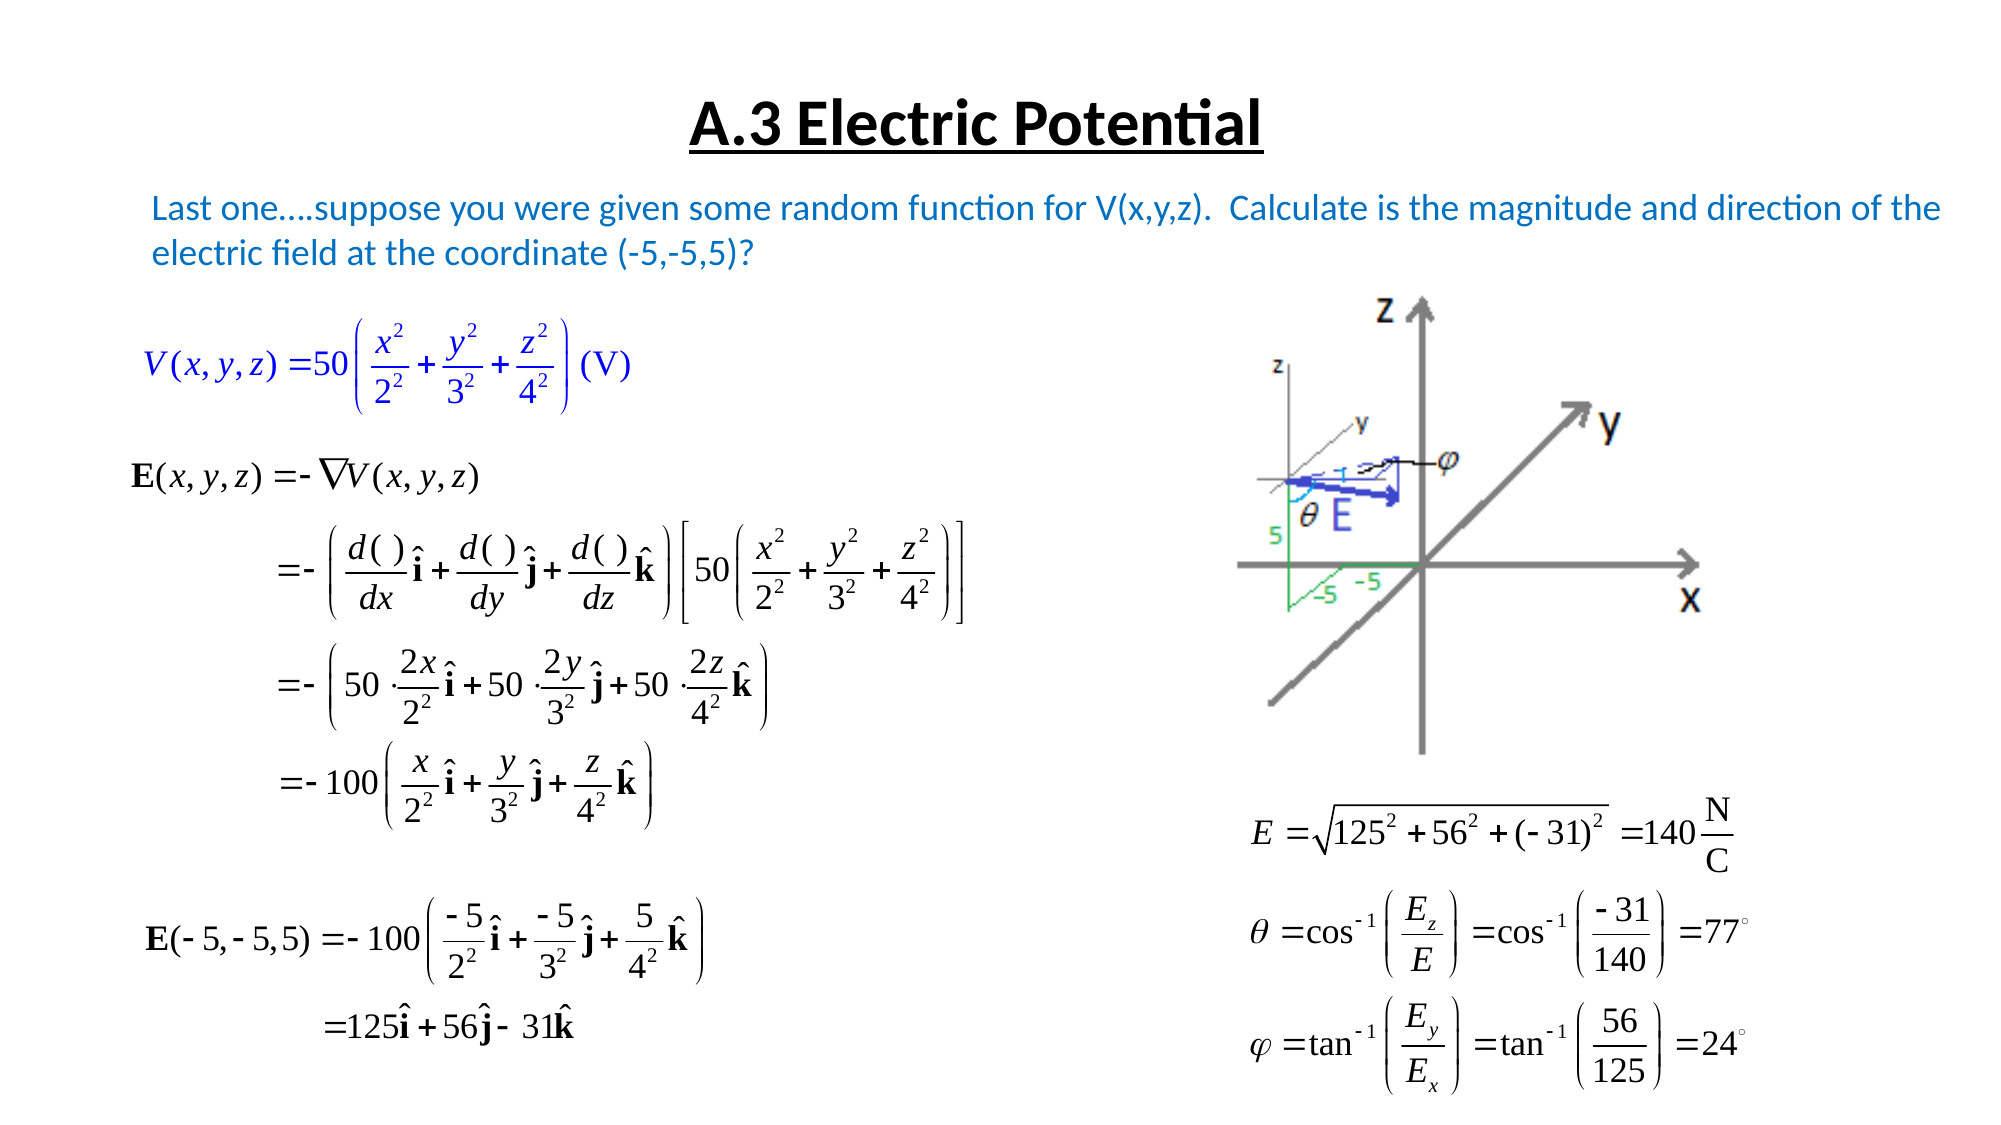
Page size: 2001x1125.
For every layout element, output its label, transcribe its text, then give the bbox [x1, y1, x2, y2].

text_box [134, 512, 977, 633]
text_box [140, 891, 714, 1054]
text_box Last one….suppose you were given some random function for V(x,y,z). Calculate is the magnitude and direction of the electric field at the coordinate (-5,-5,5)? [136, 175, 1968, 281]
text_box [140, 309, 639, 424]
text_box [134, 636, 779, 739]
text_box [1169, 266, 1726, 786]
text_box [126, 454, 486, 503]
text_box A.3 Electric Potential [674, 71, 1279, 167]
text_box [136, 734, 662, 837]
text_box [1244, 785, 1758, 1103]
